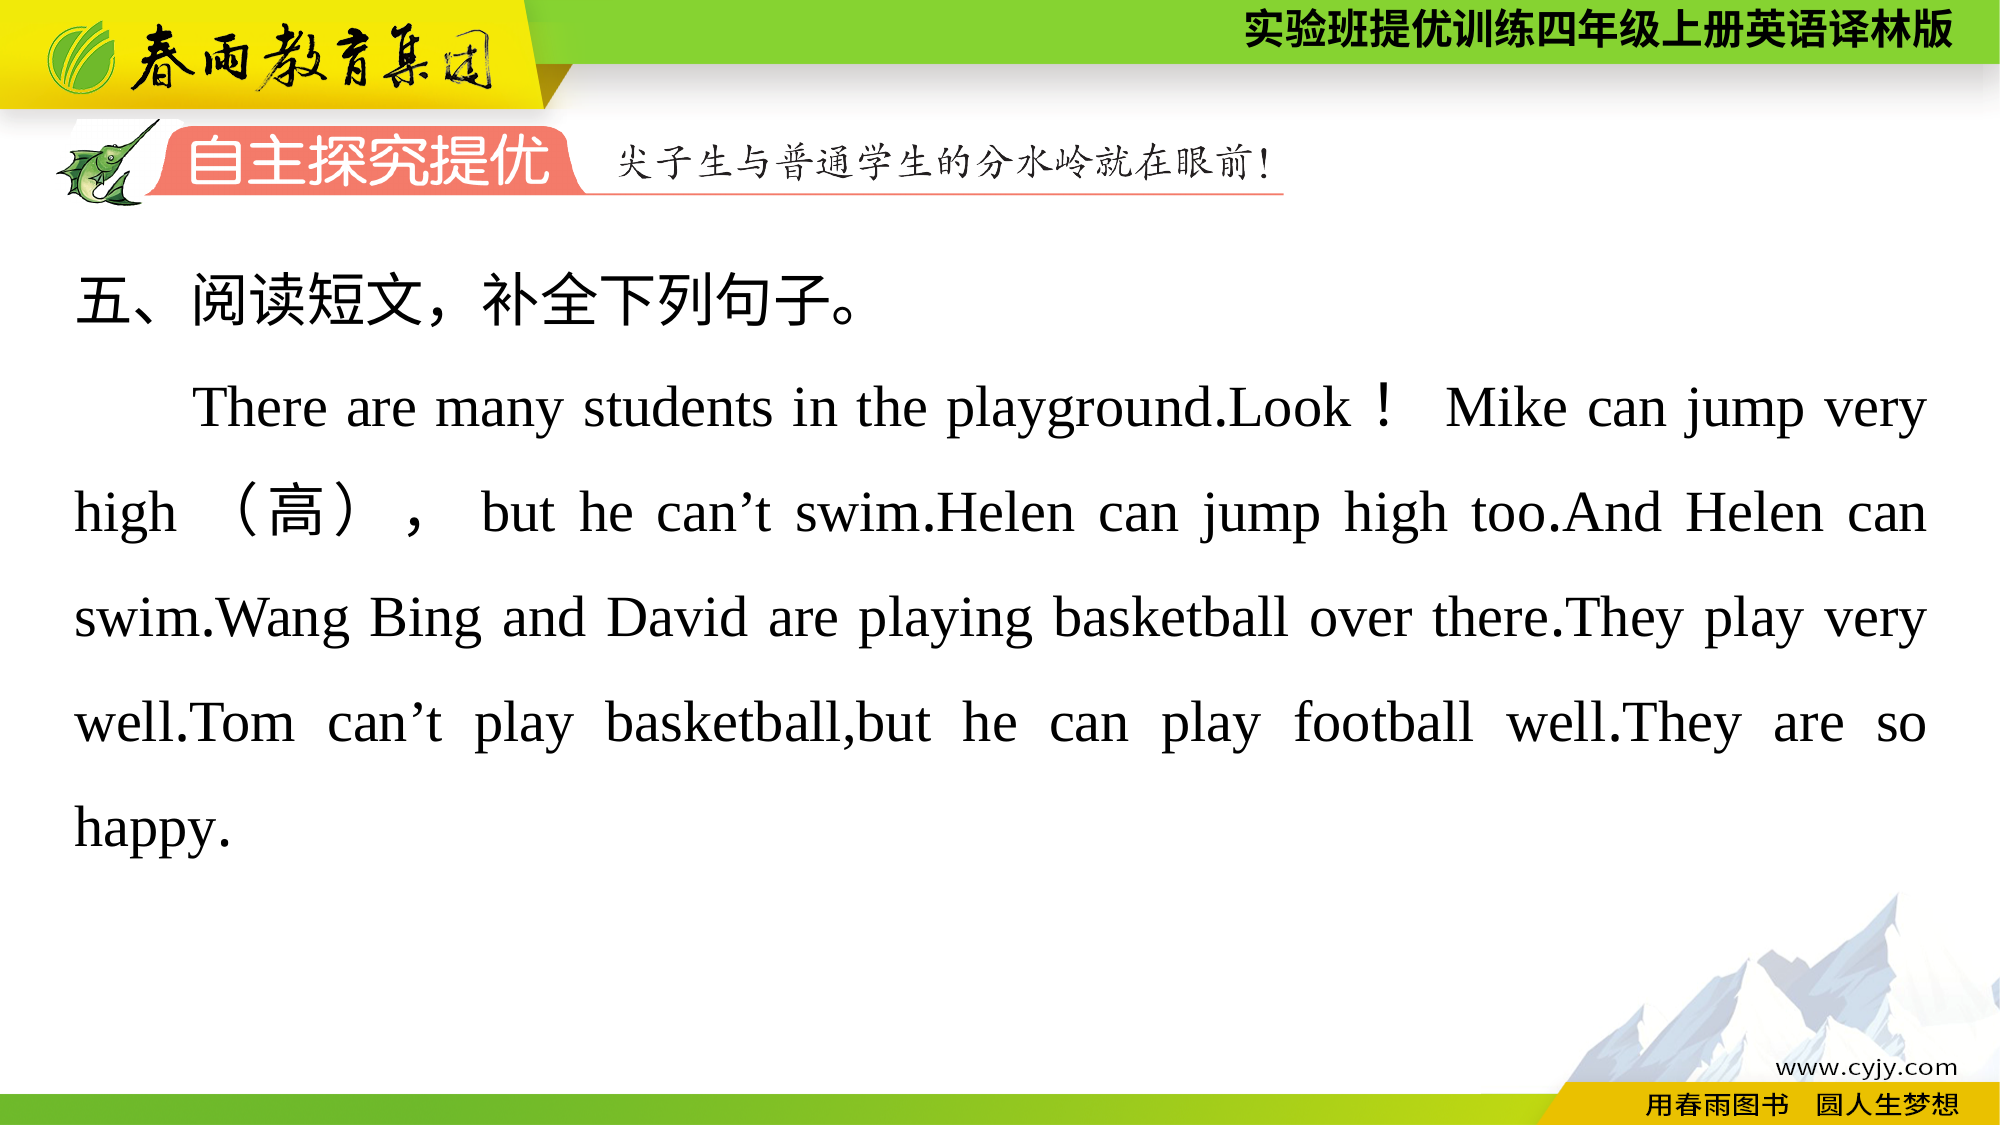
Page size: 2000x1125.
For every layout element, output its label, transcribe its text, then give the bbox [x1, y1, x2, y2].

picture [0, 0, 2000, 1125]
list 五、阅读短文，补全下列句子。 There are many students in the playground.Look！Mike can jump very high（高），but he can’t swim.Helen can jump high too.And Helen can swim.Wang Bing and David are playing basketball over there.They play very well.Tom can’t play basketball,but he can play football well.They are so happy. [59, 221, 1944, 859]
